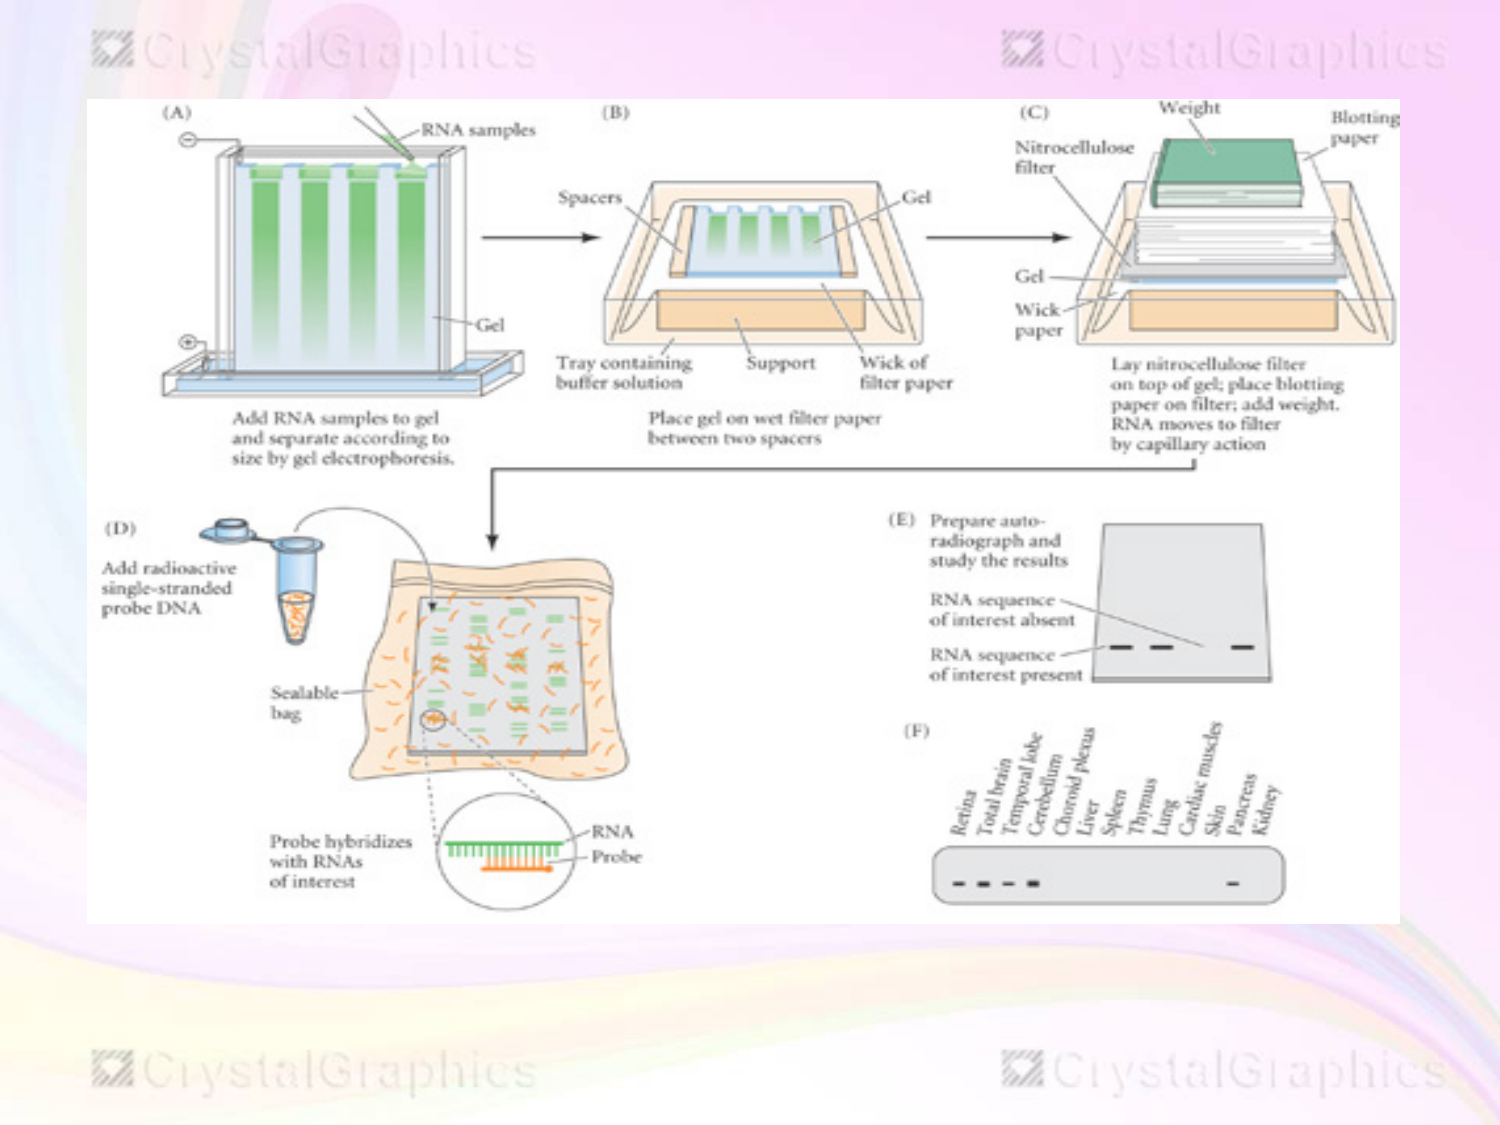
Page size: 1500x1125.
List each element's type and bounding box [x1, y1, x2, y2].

list [87, 99, 1401, 924]
picture [0, 0, 1500, 1125]
